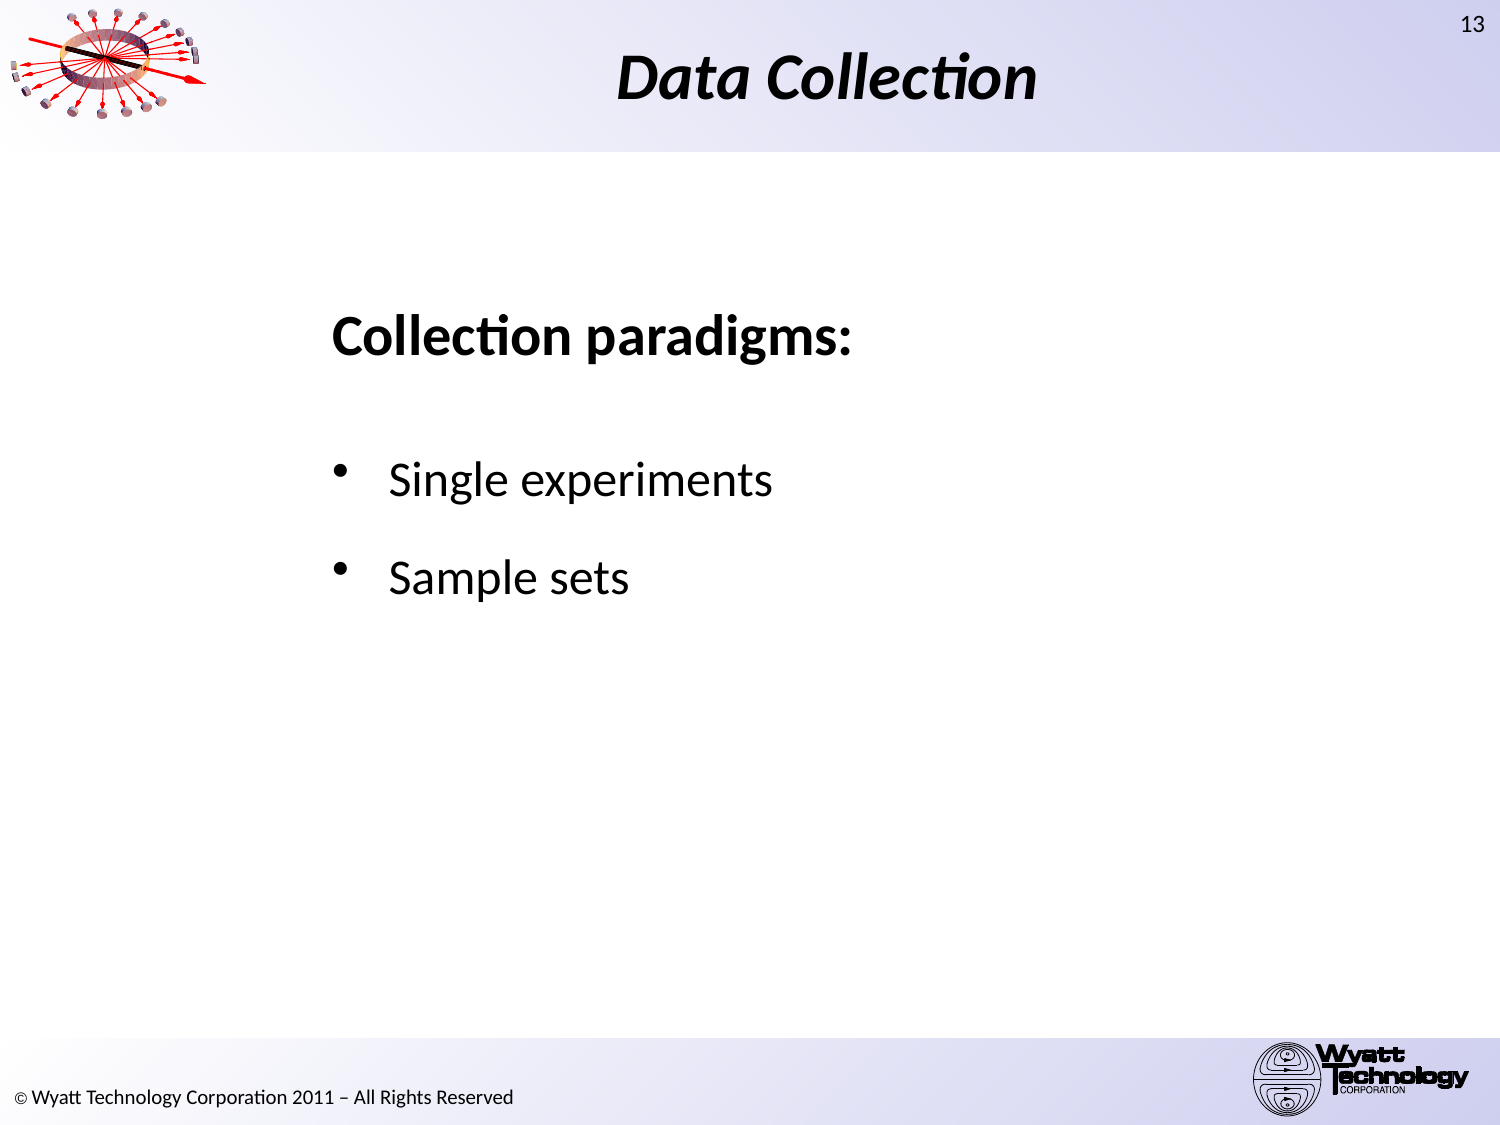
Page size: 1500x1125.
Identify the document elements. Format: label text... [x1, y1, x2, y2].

list Collection paradigms: Single experiments Sample sets [316, 289, 1184, 865]
title Data Collection [217, 25, 1438, 120]
